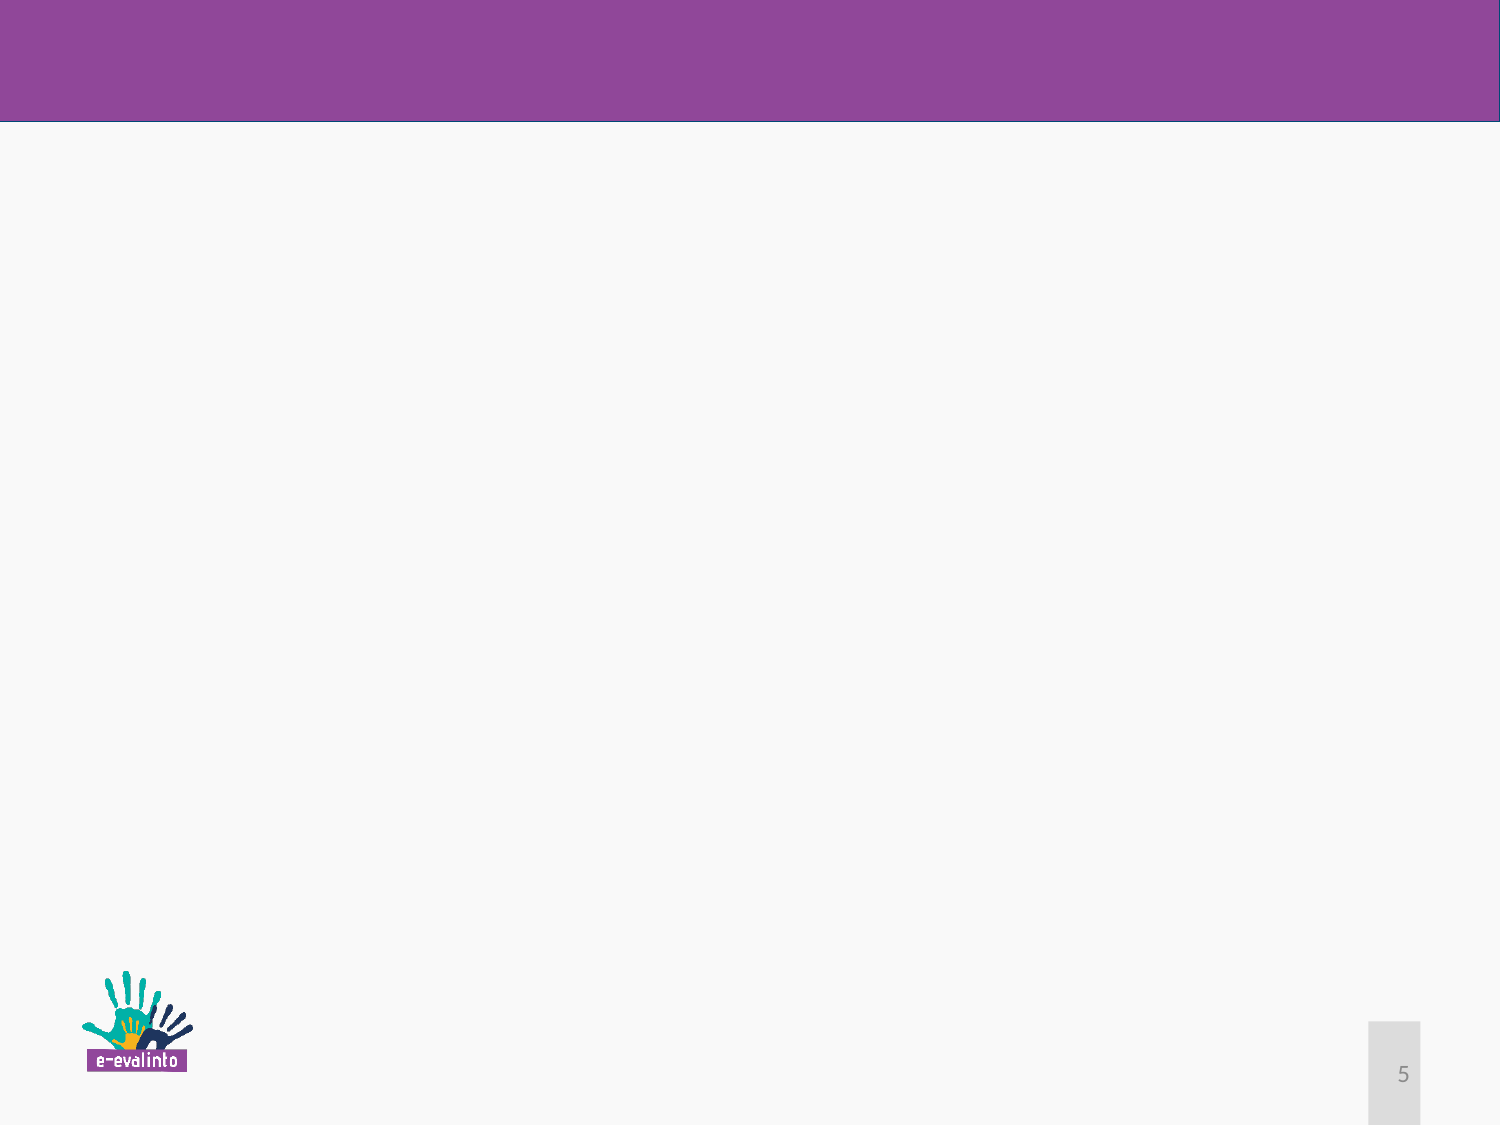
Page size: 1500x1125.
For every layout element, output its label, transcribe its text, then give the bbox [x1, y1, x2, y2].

slide_number 5 [1074, 1042, 1425, 1103]
picture [77, 963, 199, 1080]
